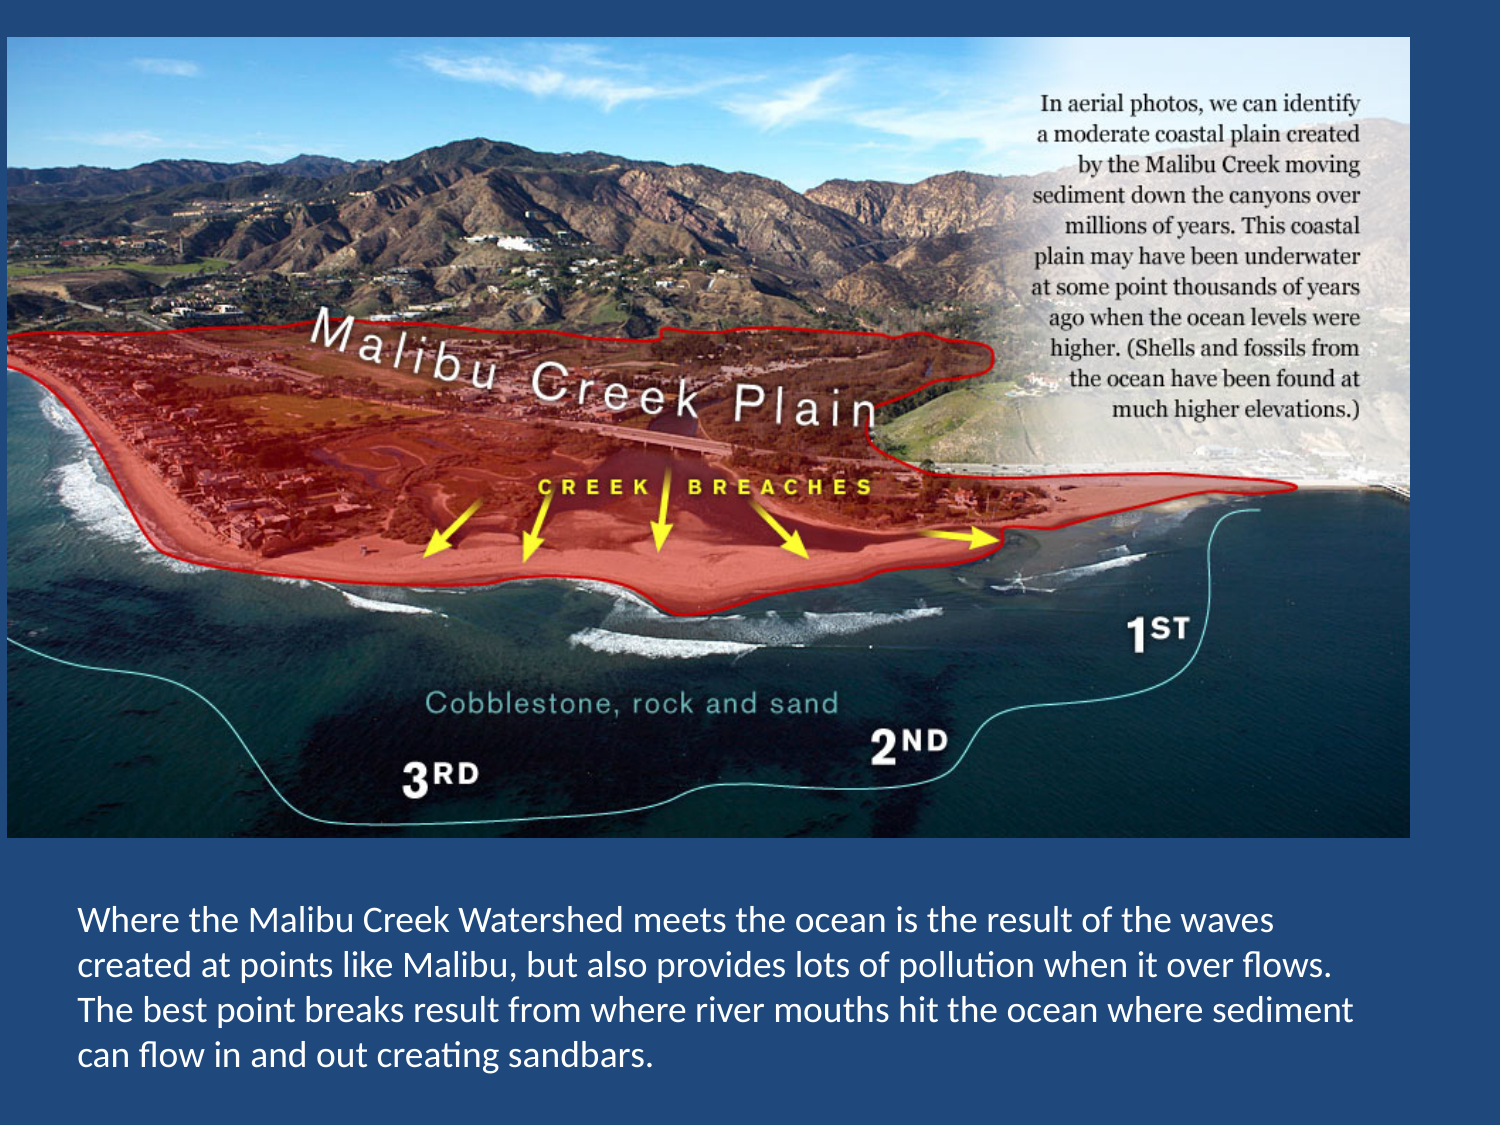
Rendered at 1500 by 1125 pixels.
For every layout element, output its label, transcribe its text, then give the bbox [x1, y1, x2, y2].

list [0, 37, 1418, 838]
text_box Where the Malibu Creek Watershed meets the ocean is the result of the waves created at points like Malibu, but also provides lots of pollution when it over flows. The best point breaks result from where river mouths hit the ocean where sediment can flow in and out creating sandbars. [62, 887, 1375, 1083]
